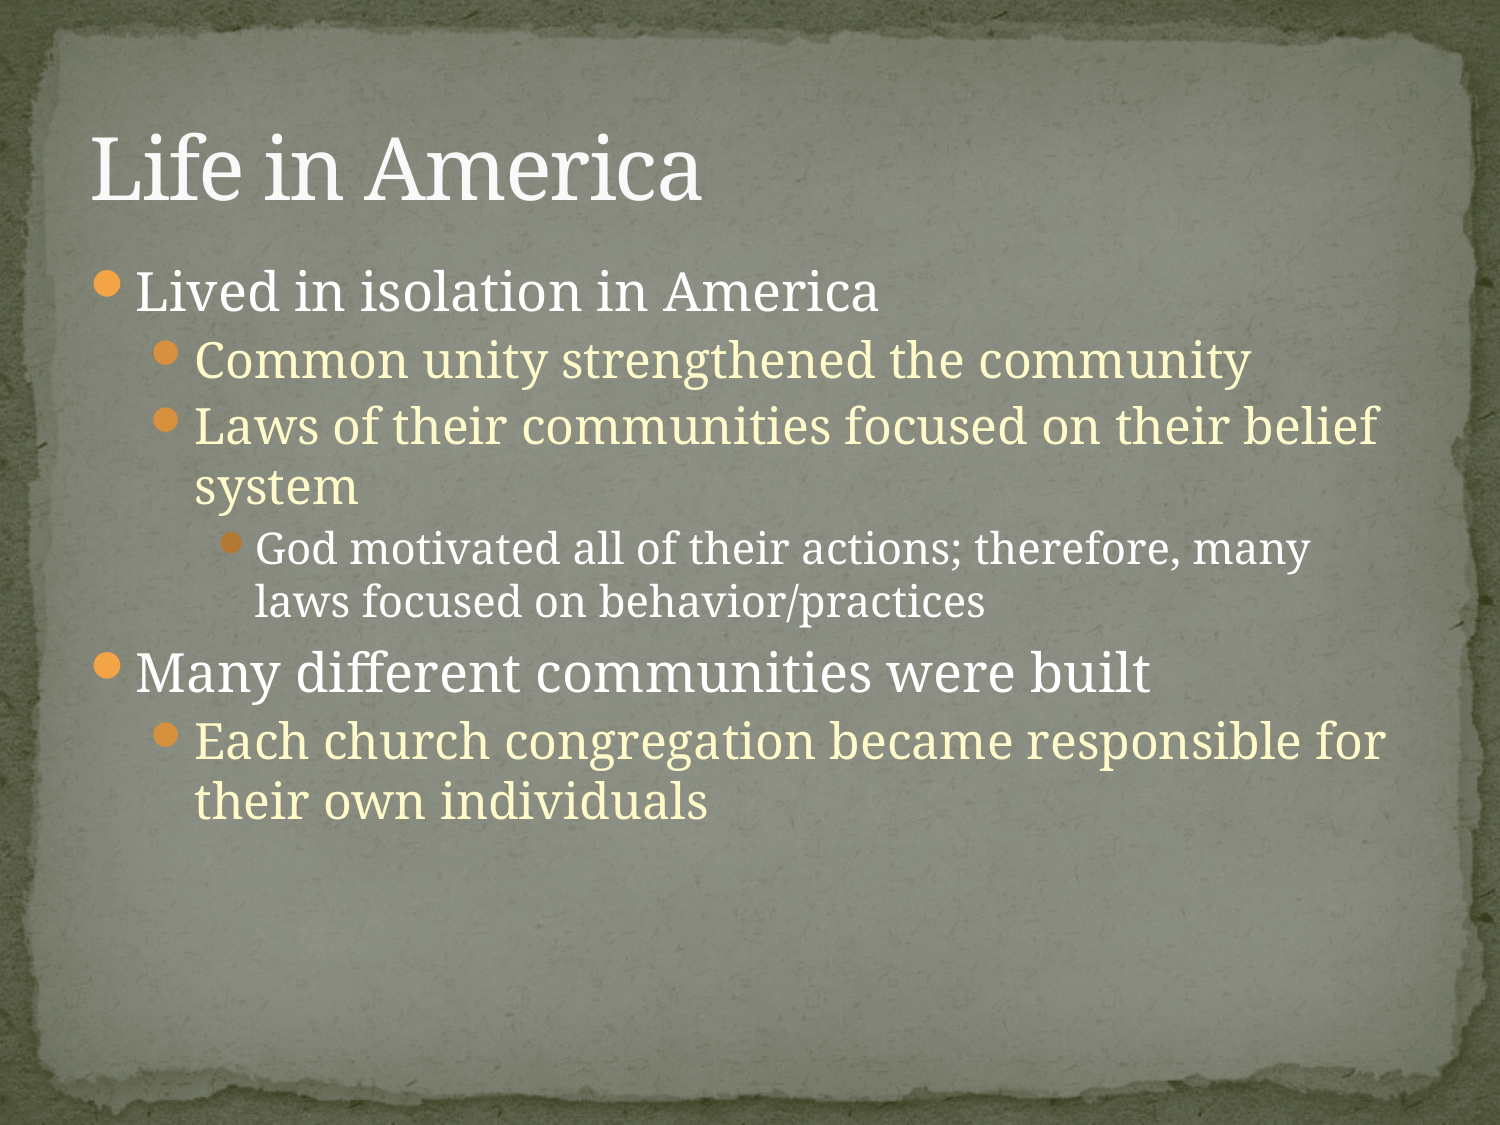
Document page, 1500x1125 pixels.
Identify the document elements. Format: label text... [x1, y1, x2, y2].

title Life in America [74, 24, 1425, 225]
list Lived in isolation in America Common unity strengthened the community Laws of their communities focused on their belief system God motivated all of their actions; therefore, many laws focused on behavior/practices Many different communities were built Each church congregation became responsible for their own individuals [75, 249, 1425, 1000]
